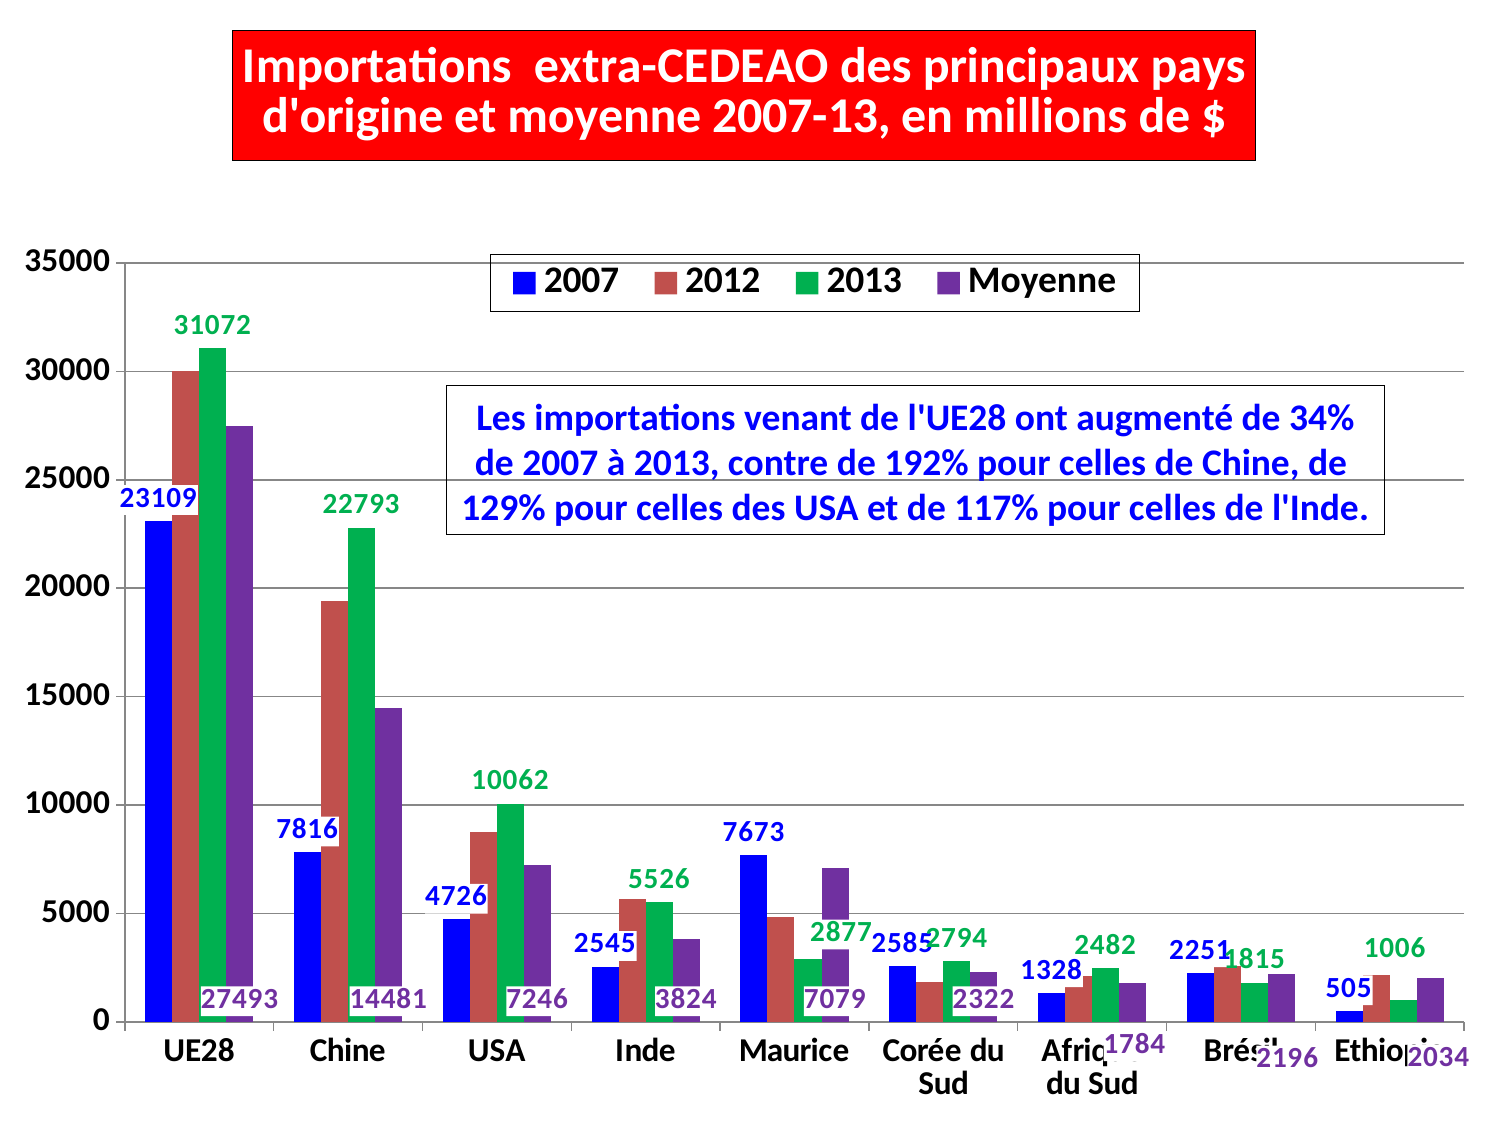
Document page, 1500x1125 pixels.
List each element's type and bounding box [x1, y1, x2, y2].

chart [0, 0, 1495, 1125]
